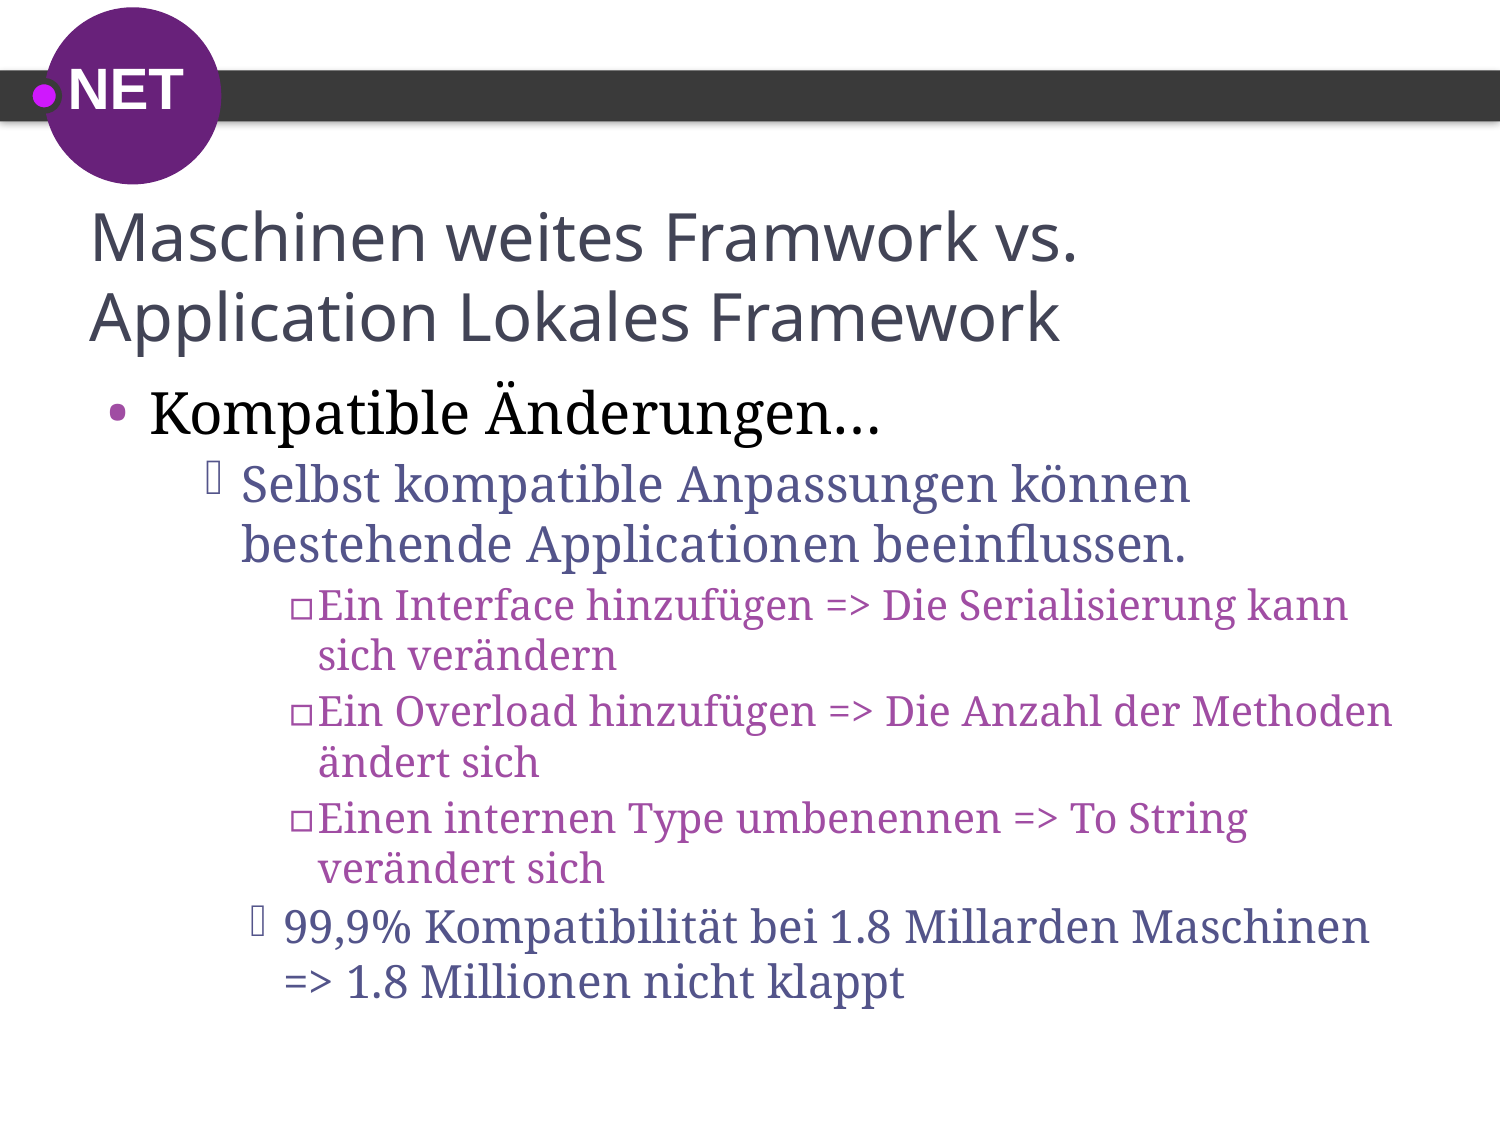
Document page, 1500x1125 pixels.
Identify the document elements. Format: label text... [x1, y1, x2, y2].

list Kompatible Änderungen… Selbst kompatible Anpassungen können bestehende Applicationen beeinflussen. Ein Interface hinzufügen => Die Serialisierung kann sich verändern Ein Overload hinzufügen => Die Anzahl der Methoden ändert sich Einen internen Type umbenennen => To String verändert sich 99,9% Kompatibilität bei 1.8 Millarden Maschinen => 1.8 Millionen nicht klappt [75, 368, 1425, 1079]
title Maschinen weites Framwork vs. Application Lokales Framework [75, 187, 1425, 363]
